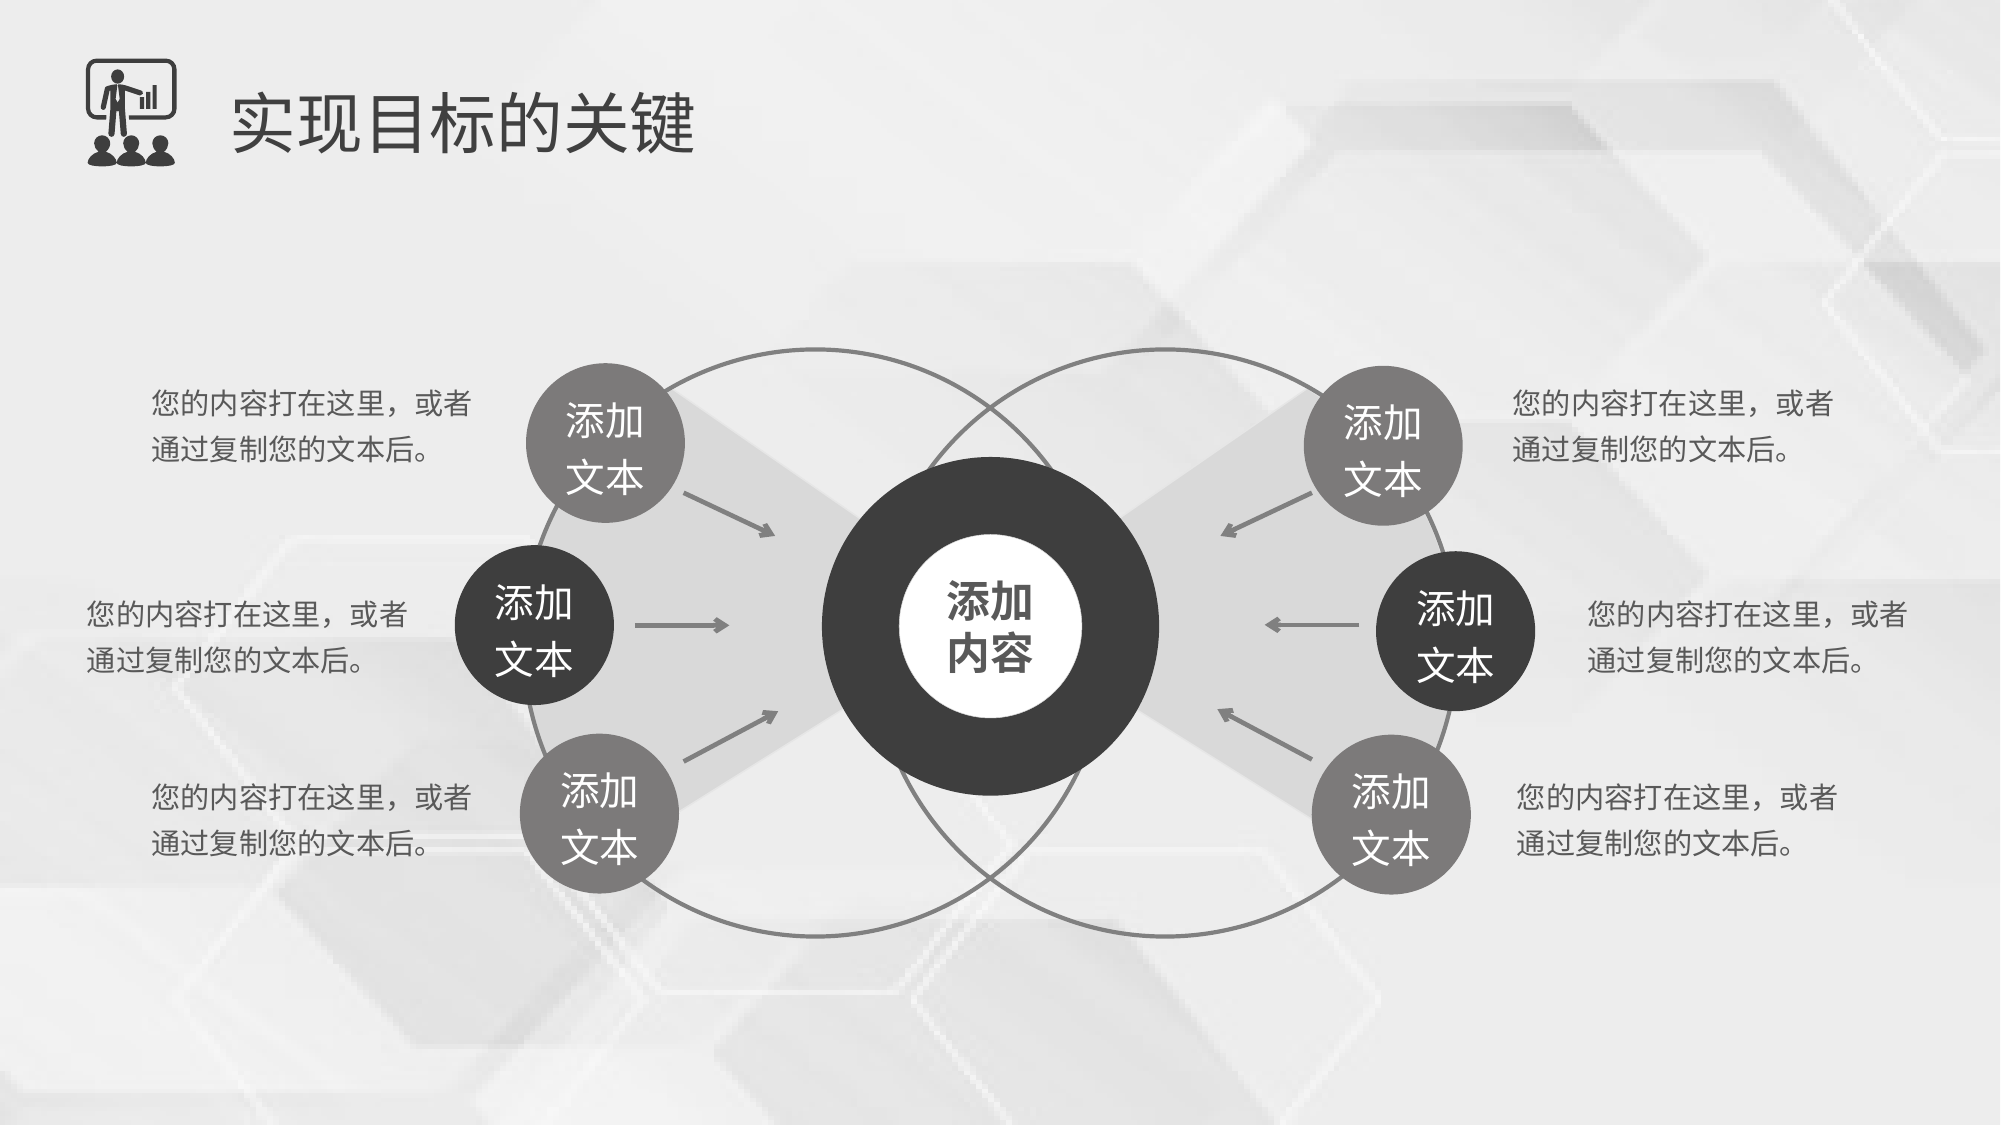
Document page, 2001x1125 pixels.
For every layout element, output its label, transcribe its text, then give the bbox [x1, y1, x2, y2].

text_box [915, 349, 1450, 937]
text_box 您的内容打在这里，或者通过复制您的文本后。 [1572, 578, 1941, 685]
text_box 添加文本 [526, 363, 685, 523]
text_box 您的内容打在这里，或者通过复制您的文本后。 [72, 578, 440, 685]
text_box [529, 349, 990, 937]
text_box 添加文本 [519, 733, 680, 894]
text_box 添加文本 [1303, 365, 1463, 526]
text_box 添加文本 [454, 545, 614, 706]
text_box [683, 711, 779, 762]
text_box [821, 456, 1160, 796]
text_box 您的内容打在这里，或者通过复制您的文本后。 [136, 368, 510, 474]
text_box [683, 492, 776, 536]
picture [0, 0, 2001, 1125]
text_box 实现目标的关键 [214, 49, 763, 194]
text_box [1217, 709, 1312, 760]
text_box 添加文本 [1311, 734, 1471, 895]
text_box 添加文本 [1376, 551, 1536, 712]
text_box 您的内容打在这里，或者通过复制您的文本后。 [1498, 368, 1866, 474]
text_box 您的内容打在这里，或者通过复制您的文本后。 [1502, 762, 1870, 868]
text_box 您的内容打在这里，或者通过复制您的文本后。 [136, 762, 505, 868]
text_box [1220, 492, 1312, 536]
